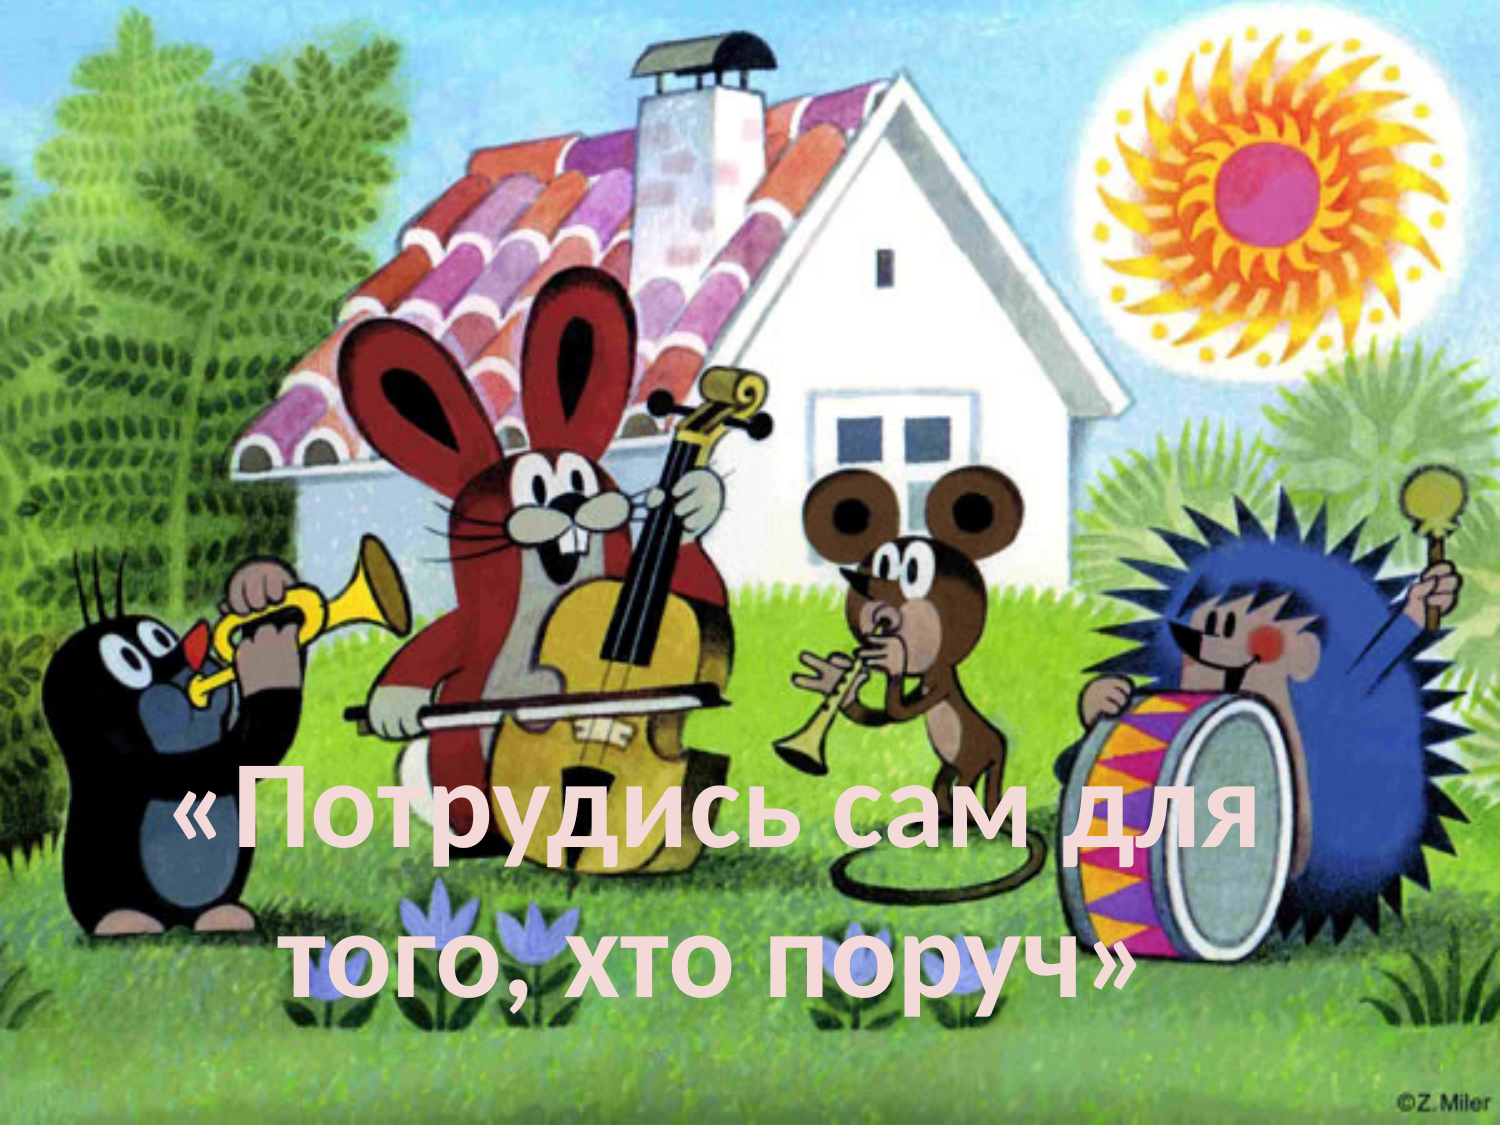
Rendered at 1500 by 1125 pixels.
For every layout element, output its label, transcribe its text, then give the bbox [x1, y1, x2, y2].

title «Потрудись сам для того, хто поруч» [76, 751, 1352, 993]
picture [0, 0, 1500, 1125]
